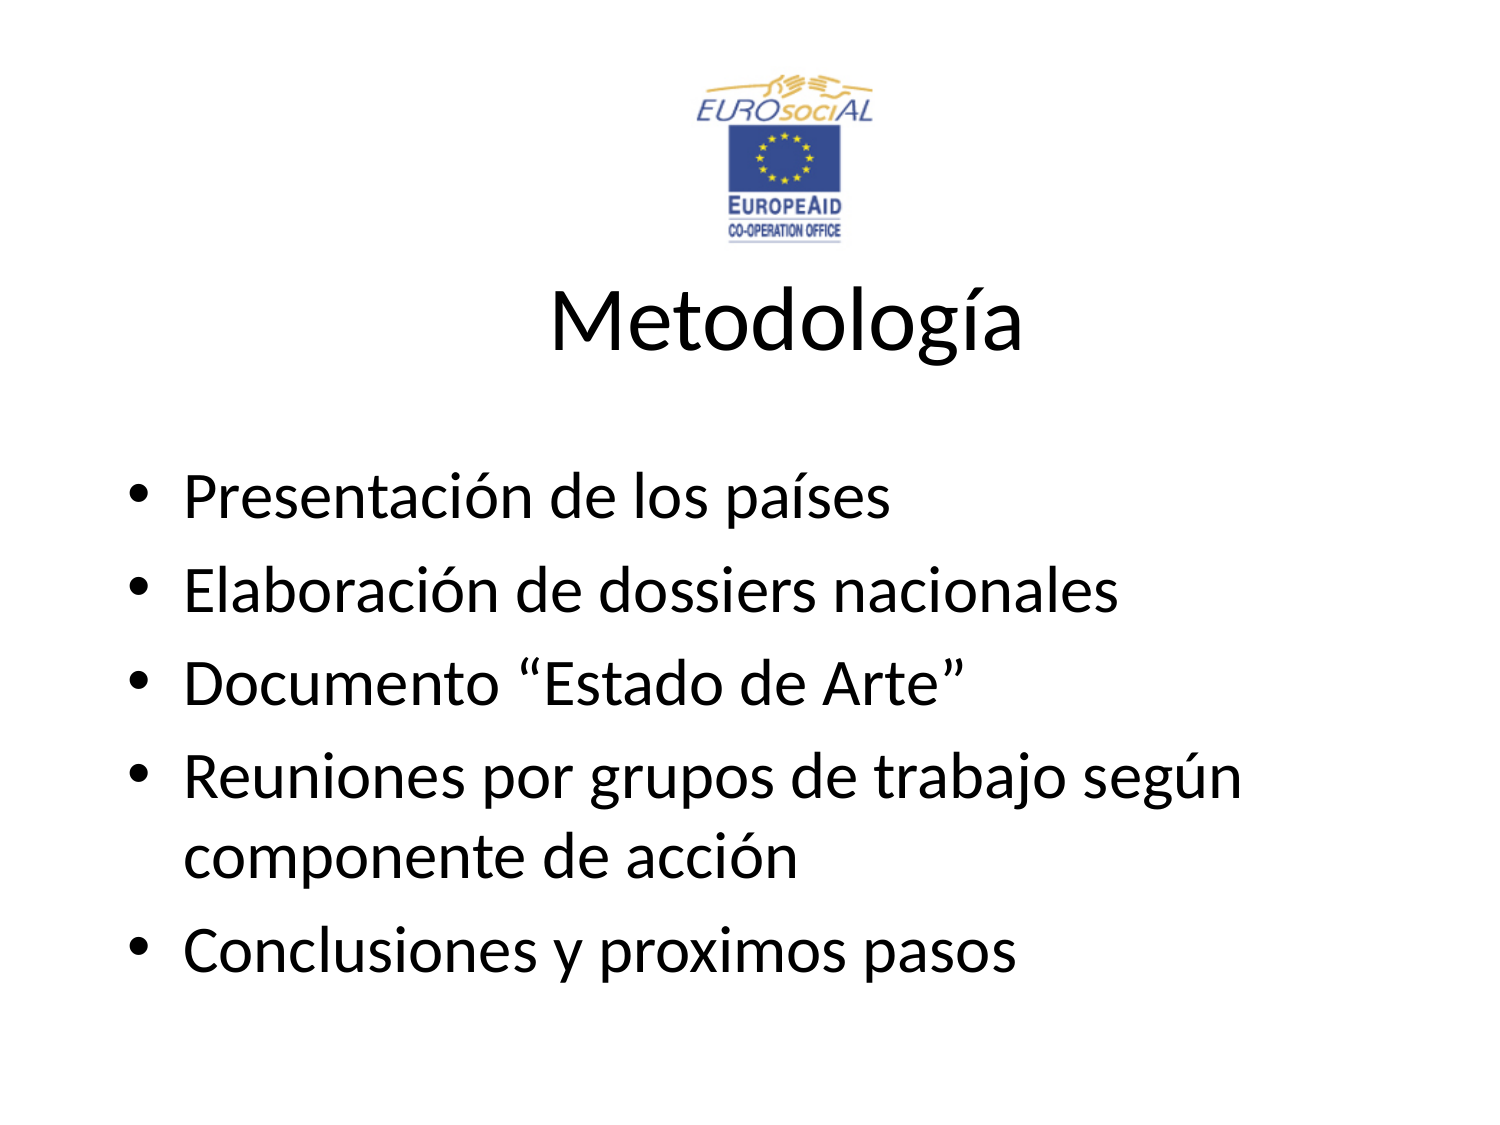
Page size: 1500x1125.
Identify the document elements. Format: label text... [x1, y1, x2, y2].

picture [690, 66, 878, 256]
title Metodología [112, 219, 1463, 408]
list Presentación de los países Elaboración de dossiers nacionales Documento “Estado de Arte” Reuniones por grupos de trabajo según componente de acción Conclusiones y proximos pasos [112, 444, 1463, 1059]
